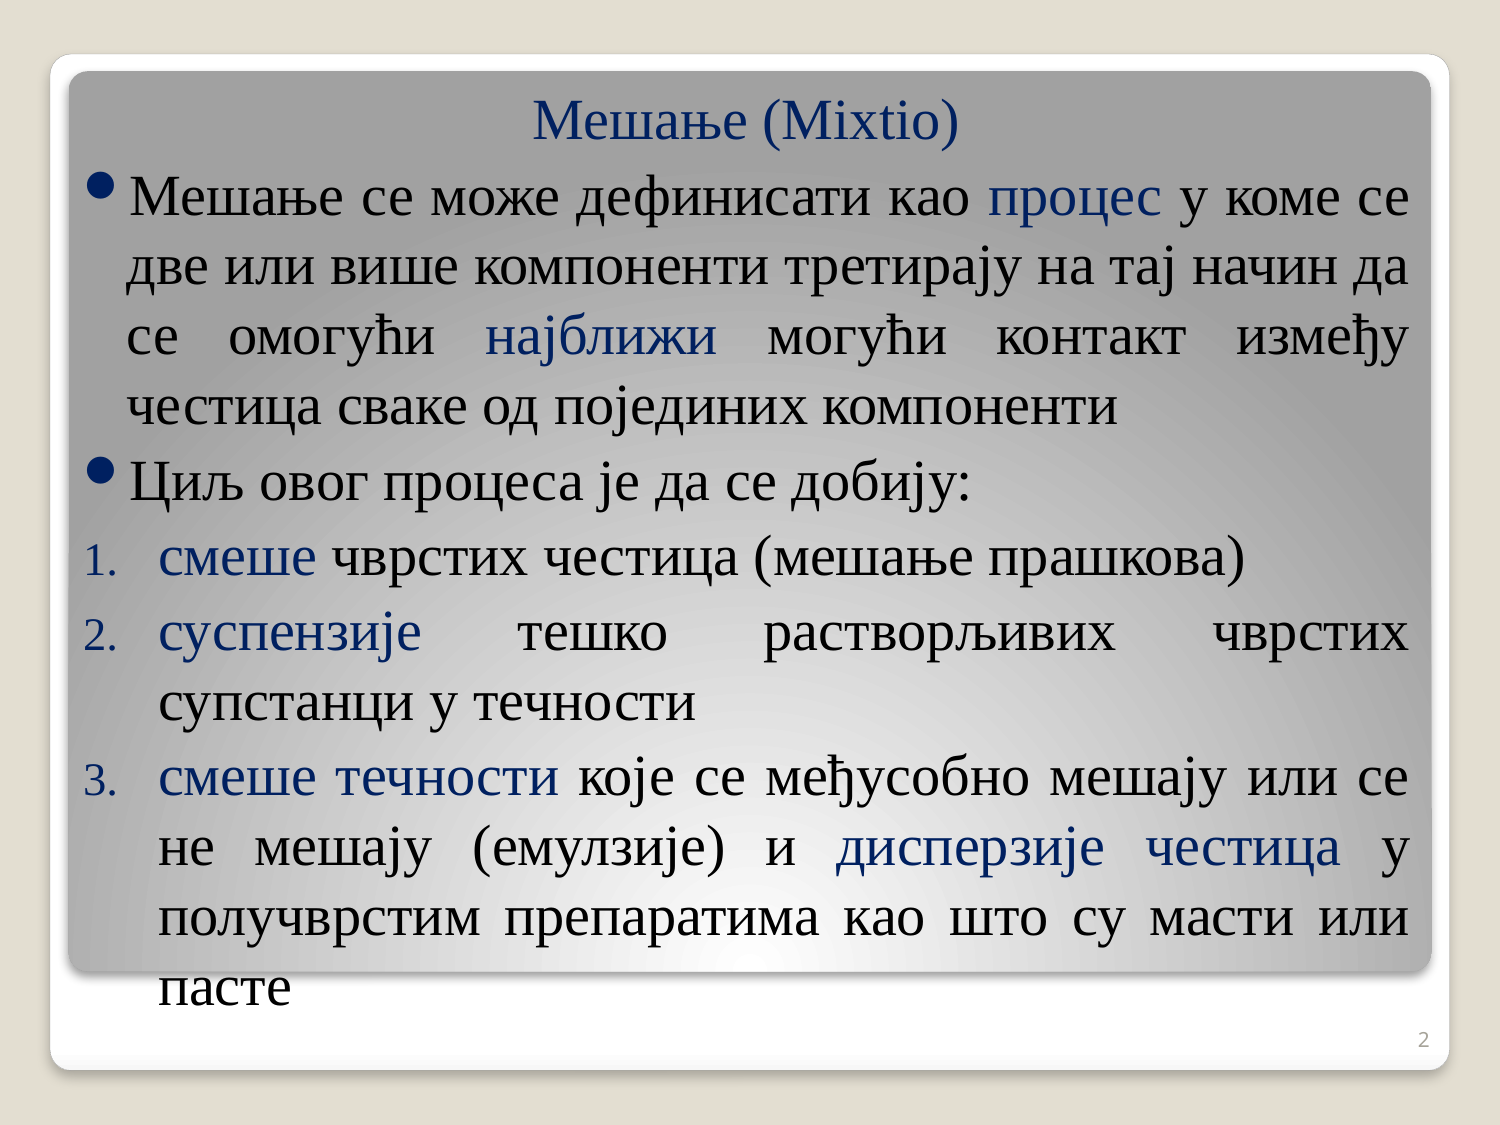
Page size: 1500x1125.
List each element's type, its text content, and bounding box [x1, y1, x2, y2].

list Мешање (Mixtio) Мешање се може дефинисати као процес у коме се две или више компоненти третирају на тај начин да се омогући најближи могући контакт између честица сваке од појединих компоненти Циљ овог процеса je да се добију: смеше чврстих честица (мешање прашкова) суспензије тешко растворљивих чврстих супстанци у течности смеше течности које се међусобно мешају или се не мешају (емулзије) и дисперзије честица у получврстим препаратима као што су масти или пасте [53, 66, 1425, 1125]
slide_number 2 [1369, 1002, 1445, 1063]
